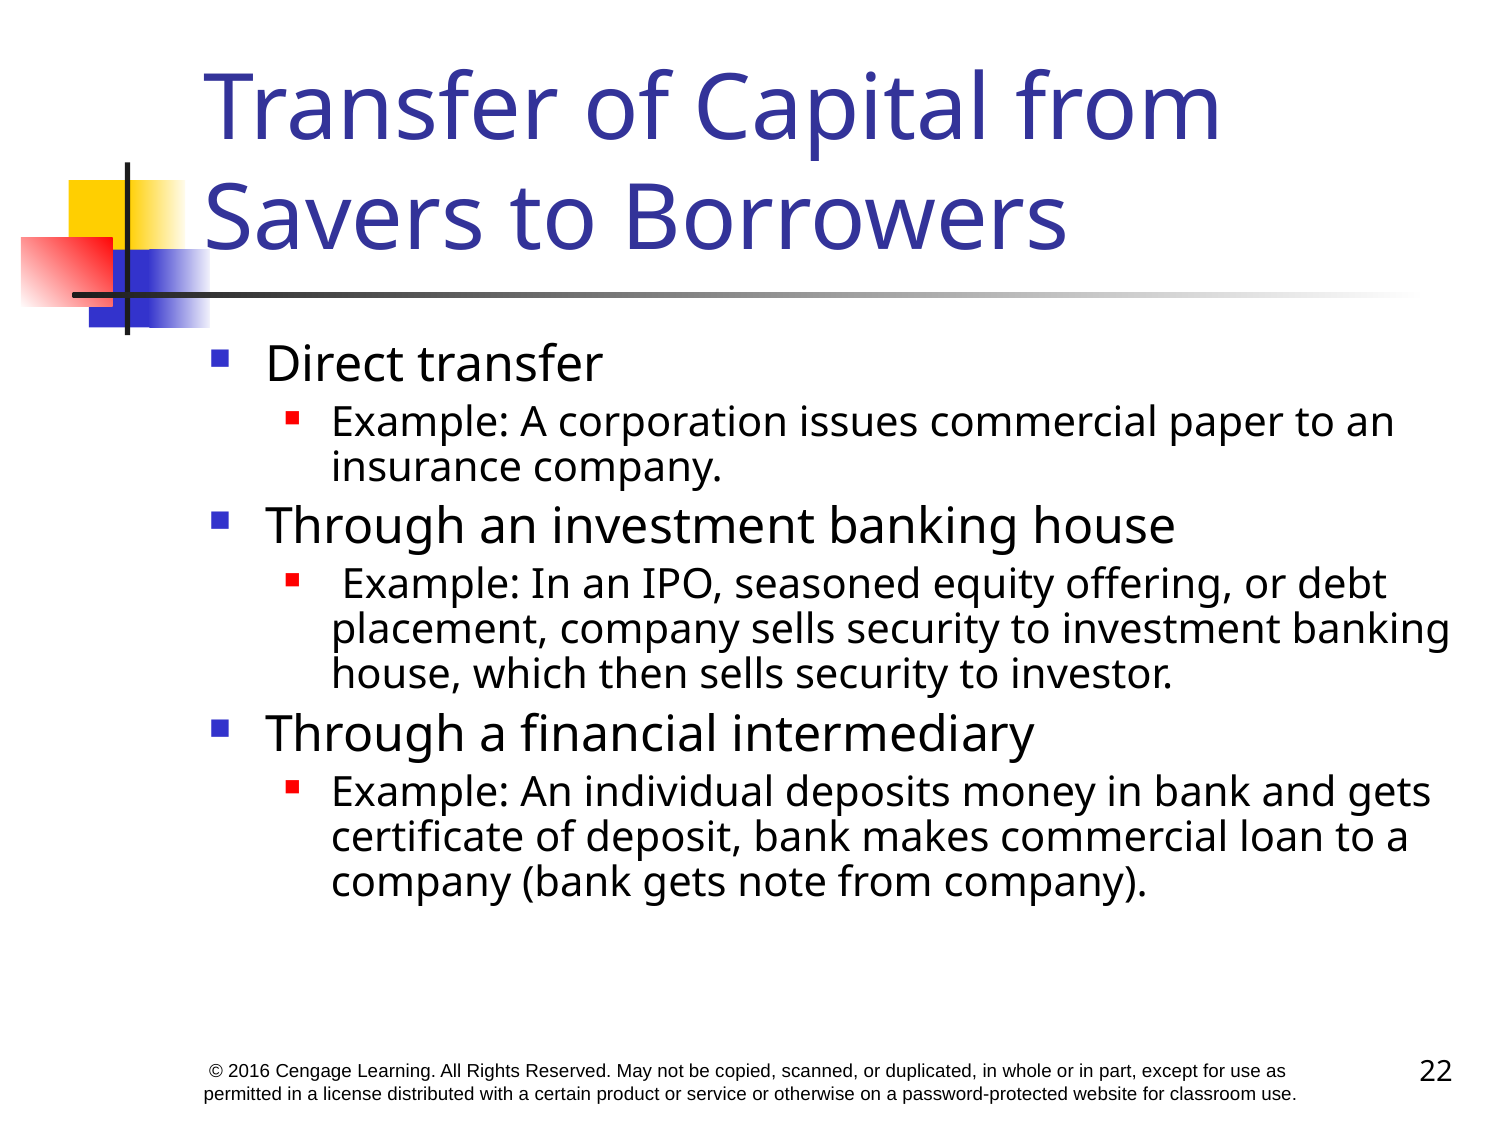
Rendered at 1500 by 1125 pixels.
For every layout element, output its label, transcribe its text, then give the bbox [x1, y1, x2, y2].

title Transfer of Capital from Savers to Borrowers [188, 34, 1468, 276]
list Direct transfer Example: A corporation issues commercial paper to an insurance company. Through an investment banking house Example: In an IPO, seasoned equity offering, or debt placement, company sells security to investment banking house, which then sells security to investor. Through a financial intermediary Example: An individual deposits money in bank and gets certificate of deposit, bank makes commercial loan to a company (bank gets note from company). [193, 330, 1470, 1007]
slide_number 22 [1154, 1023, 1468, 1100]
text_box [112, 1024, 425, 1100]
text_box [512, 1024, 988, 1100]
